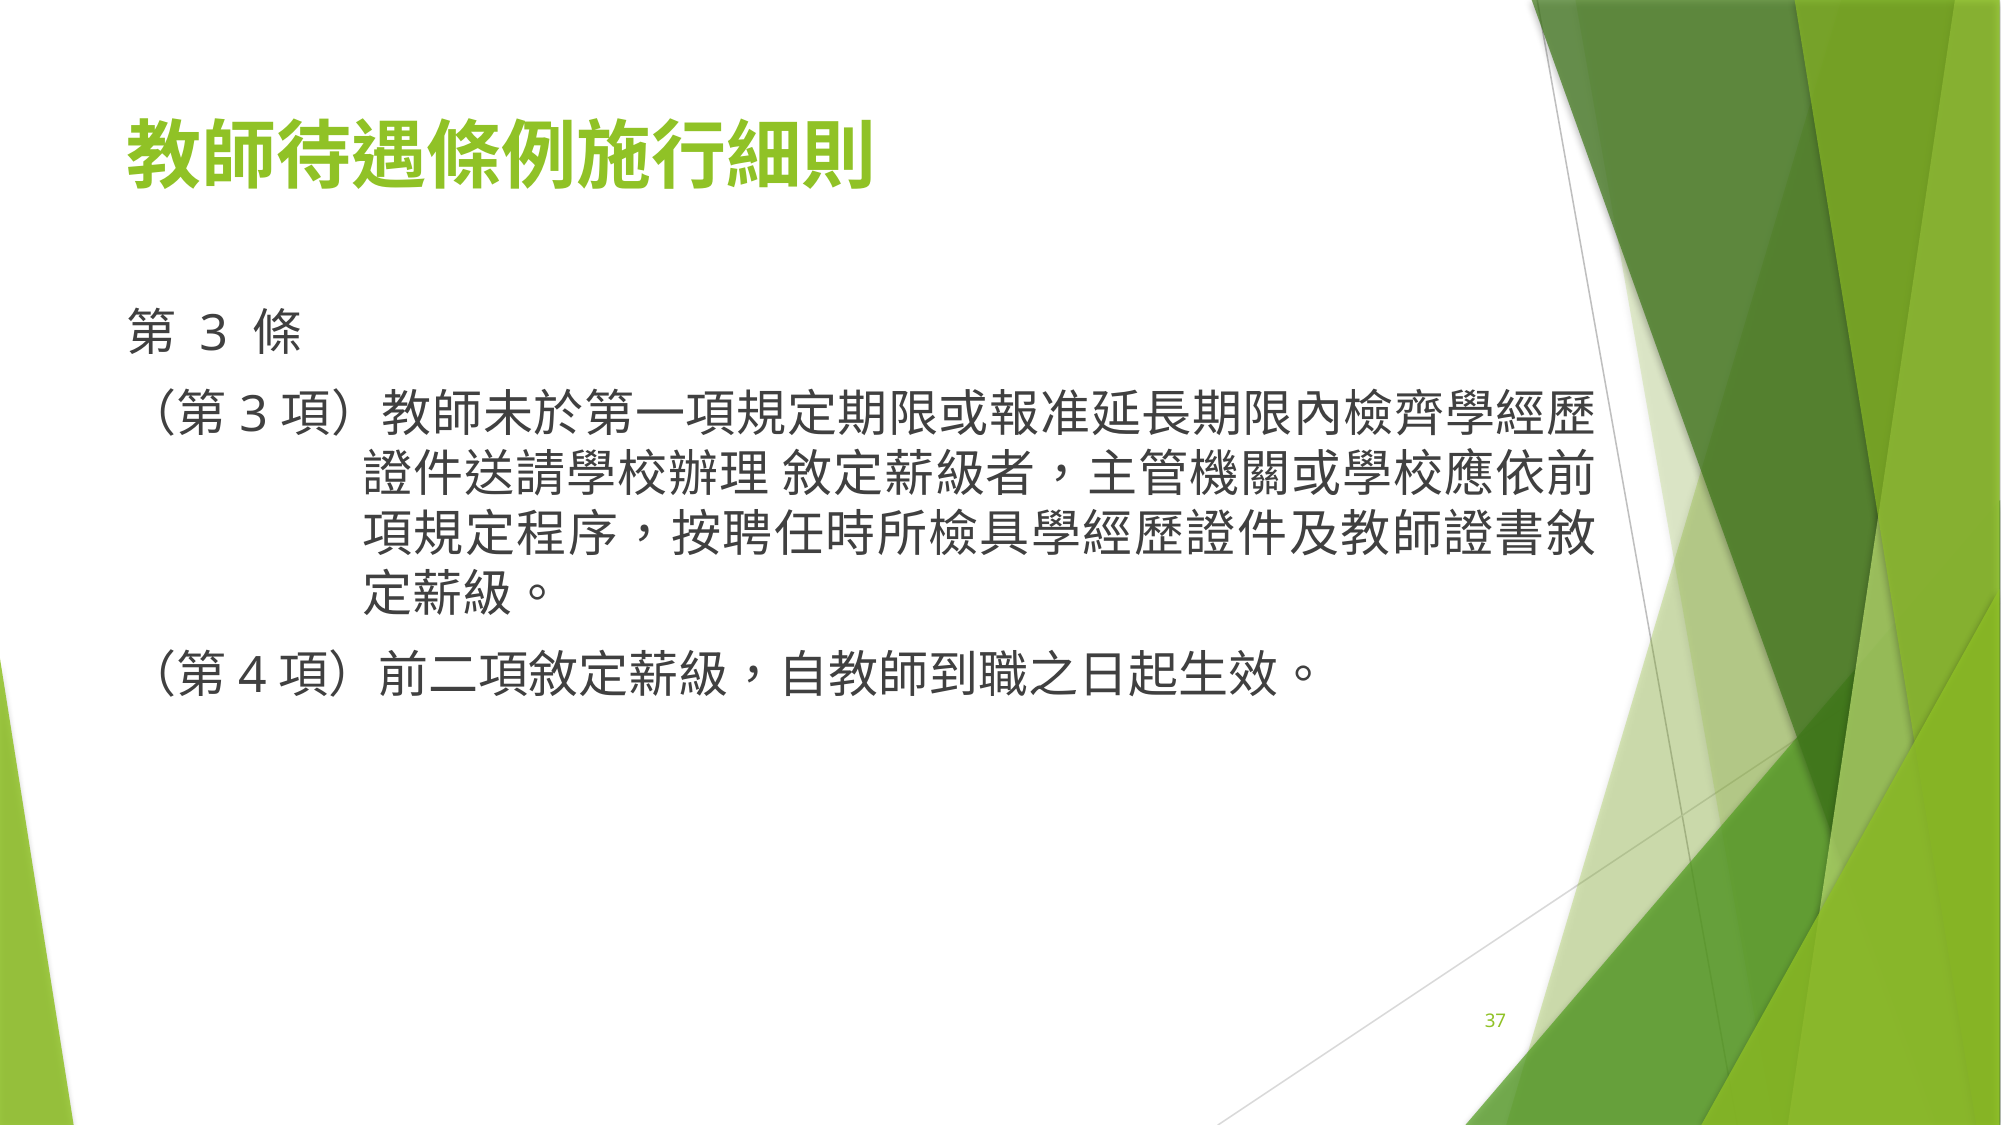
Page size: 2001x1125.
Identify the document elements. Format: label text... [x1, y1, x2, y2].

list 第 3 條 （第3項）教師未於第一項規定期限或報准延長期限內檢齊學經歷證件送請學校辦理 敘定薪級者，主管機關或學校應依前項規定程序，按聘任時所檢具學經歷證件及教師證書敘定薪級。 （第4項）前二項敘定薪級，自教師到職之日起生效。 [111, 292, 1612, 1014]
slide_number 37 [1409, 991, 1522, 1051]
title 教師待遇條例施行細則 [111, 99, 1522, 292]
